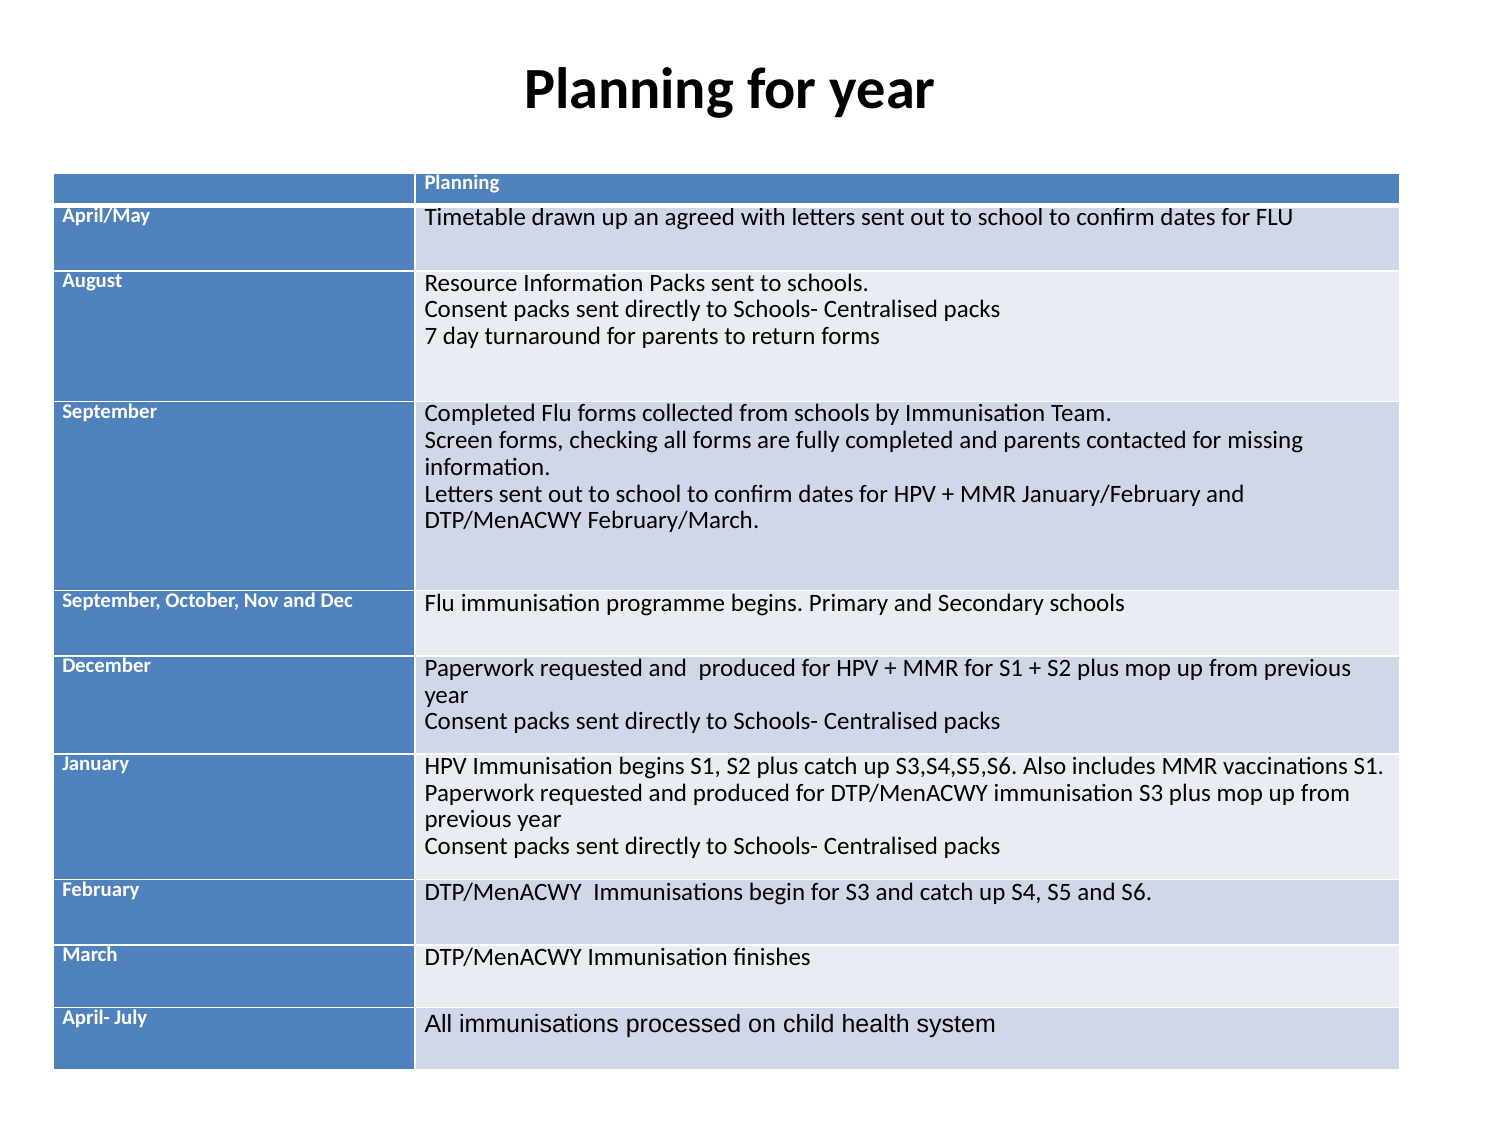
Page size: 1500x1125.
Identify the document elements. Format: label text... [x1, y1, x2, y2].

table_cell DTP/MenACWY Immunisation finishes [416, 946, 1399, 1007]
table_cell Timetable drawn up an agreed with letters sent out to school to confirm dates for FLU [416, 208, 1399, 270]
table_cell Paperwork requested and produced for HPV + MMR for S1 + S2 plus mop up from previous year Consent packs sent directly to Schools- Centralised packs [416, 657, 1399, 753]
table_cell DTP/MenACWY Immunisations begin for S3 and catch up S4, S5 and S6. [416, 880, 1399, 944]
table_cell March [54, 946, 414, 1007]
table_cell Completed Flu forms collected from schools by Immunisation Team. Screen forms, checking all forms are fully completed and parents contacted for missing information. Letters sent out to school to confirm dates for HPV + MMR January/February and DTP/MenACWY February/March. [416, 402, 1399, 590]
table_cell April/May [54, 208, 414, 270]
table_cell January [54, 755, 414, 879]
table_cell February [54, 880, 414, 944]
table_cell HPV Immunisation begins S1, S2 plus catch up S3,S4,S5,S6. Also includes MMR vaccinations S1. Paperwork requested and produced for DTP/MenACWY immunisation S3 plus mop up from previous year Consent packs sent directly to Schools- Centralised packs [416, 755, 1399, 879]
text_box Planning for year [133, 42, 1327, 128]
table_cell April- July [54, 1008, 414, 1069]
table_header [54, 174, 414, 203]
table_cell Resource Information Packs sent to schools. Consent packs sent directly to Schools- Centralised packs 7 day turnaround for parents to return forms [416, 272, 1399, 401]
table_cell All immunisations processed on child health system [416, 1008, 1399, 1069]
table_header Planning [416, 174, 1399, 203]
table_cell September, October, Nov and Dec [54, 591, 414, 655]
table_cell August [54, 272, 414, 401]
table_cell December [54, 657, 414, 753]
table_cell September [54, 402, 414, 590]
table_cell Flu immunisation programme begins. Primary and Secondary schools [416, 591, 1399, 655]
